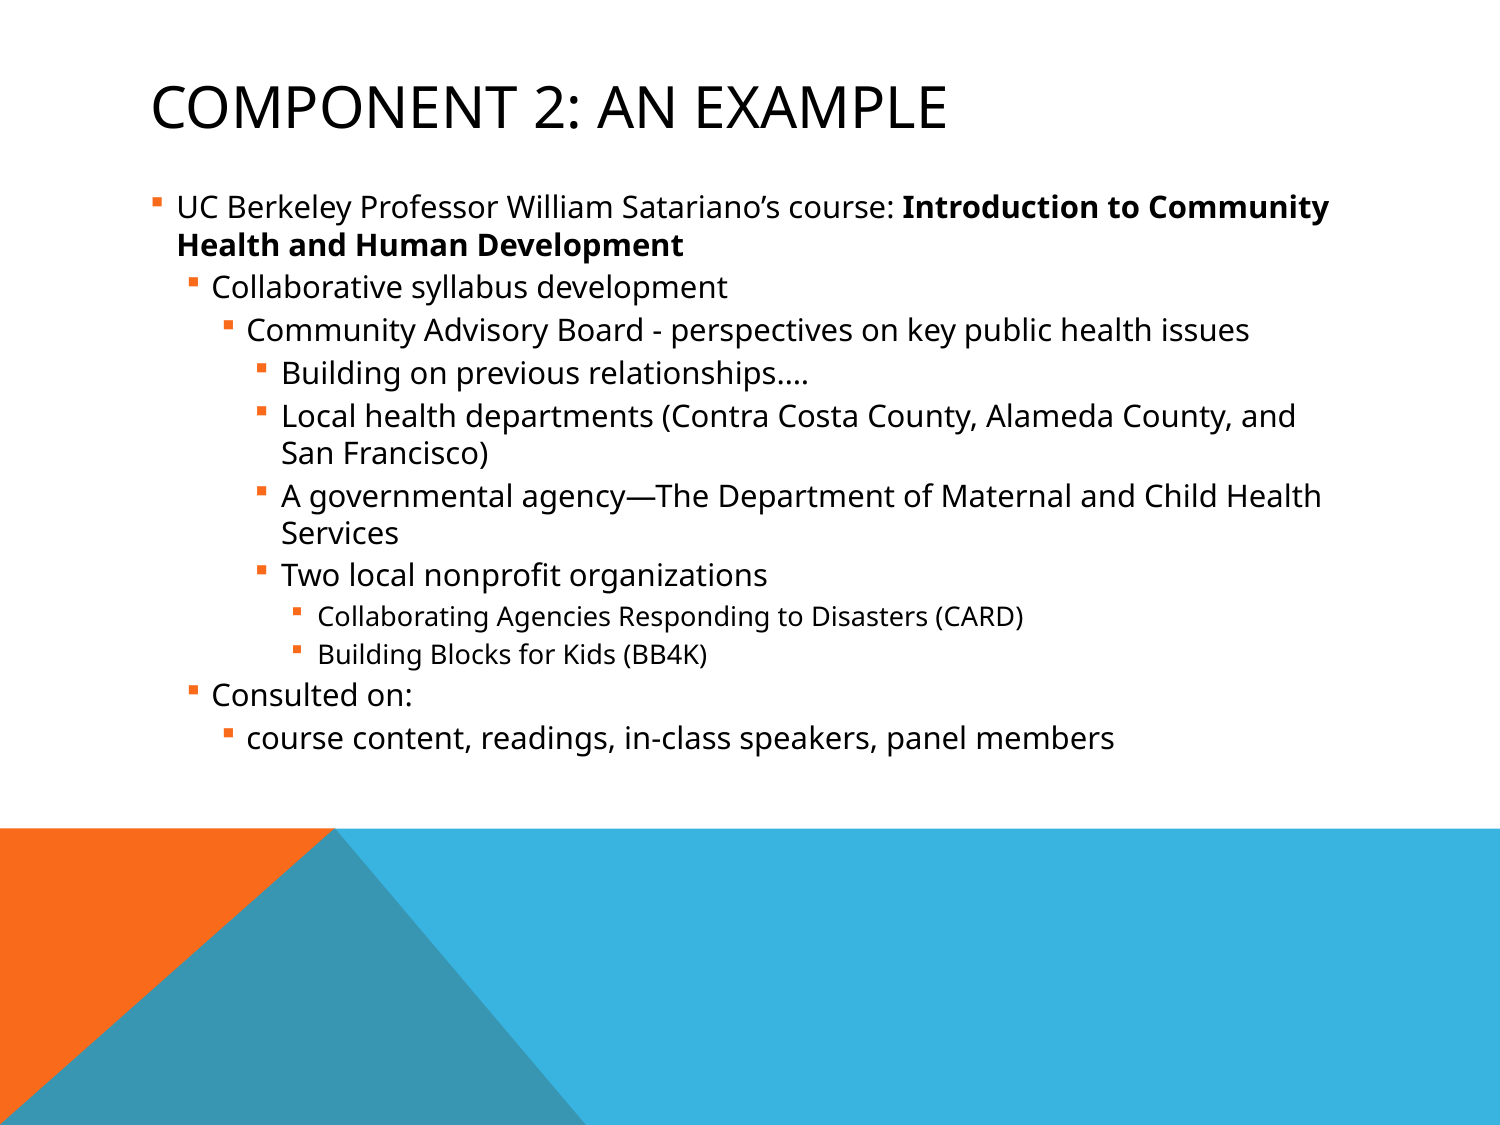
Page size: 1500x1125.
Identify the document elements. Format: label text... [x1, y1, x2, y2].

list UC Berkeley Professor William Satariano’s course: Introduction to Community Health and Human Development Collaborative syllabus development Community Advisory Board - perspectives on key public health issues Building on previous relationships…. Local health departments (Contra Costa County, Alameda County, and San Francisco) A governmental agency—The Department of Maternal and Child Health Services Two local nonprofit organizations Collaborating Agencies Responding to Disasters (CARD) Building Blocks for Kids (BB4K) Consulted on: course content, readings, in-class speakers, panel members [135, 180, 1369, 768]
title Component 2: AN Example [135, 60, 1369, 150]
